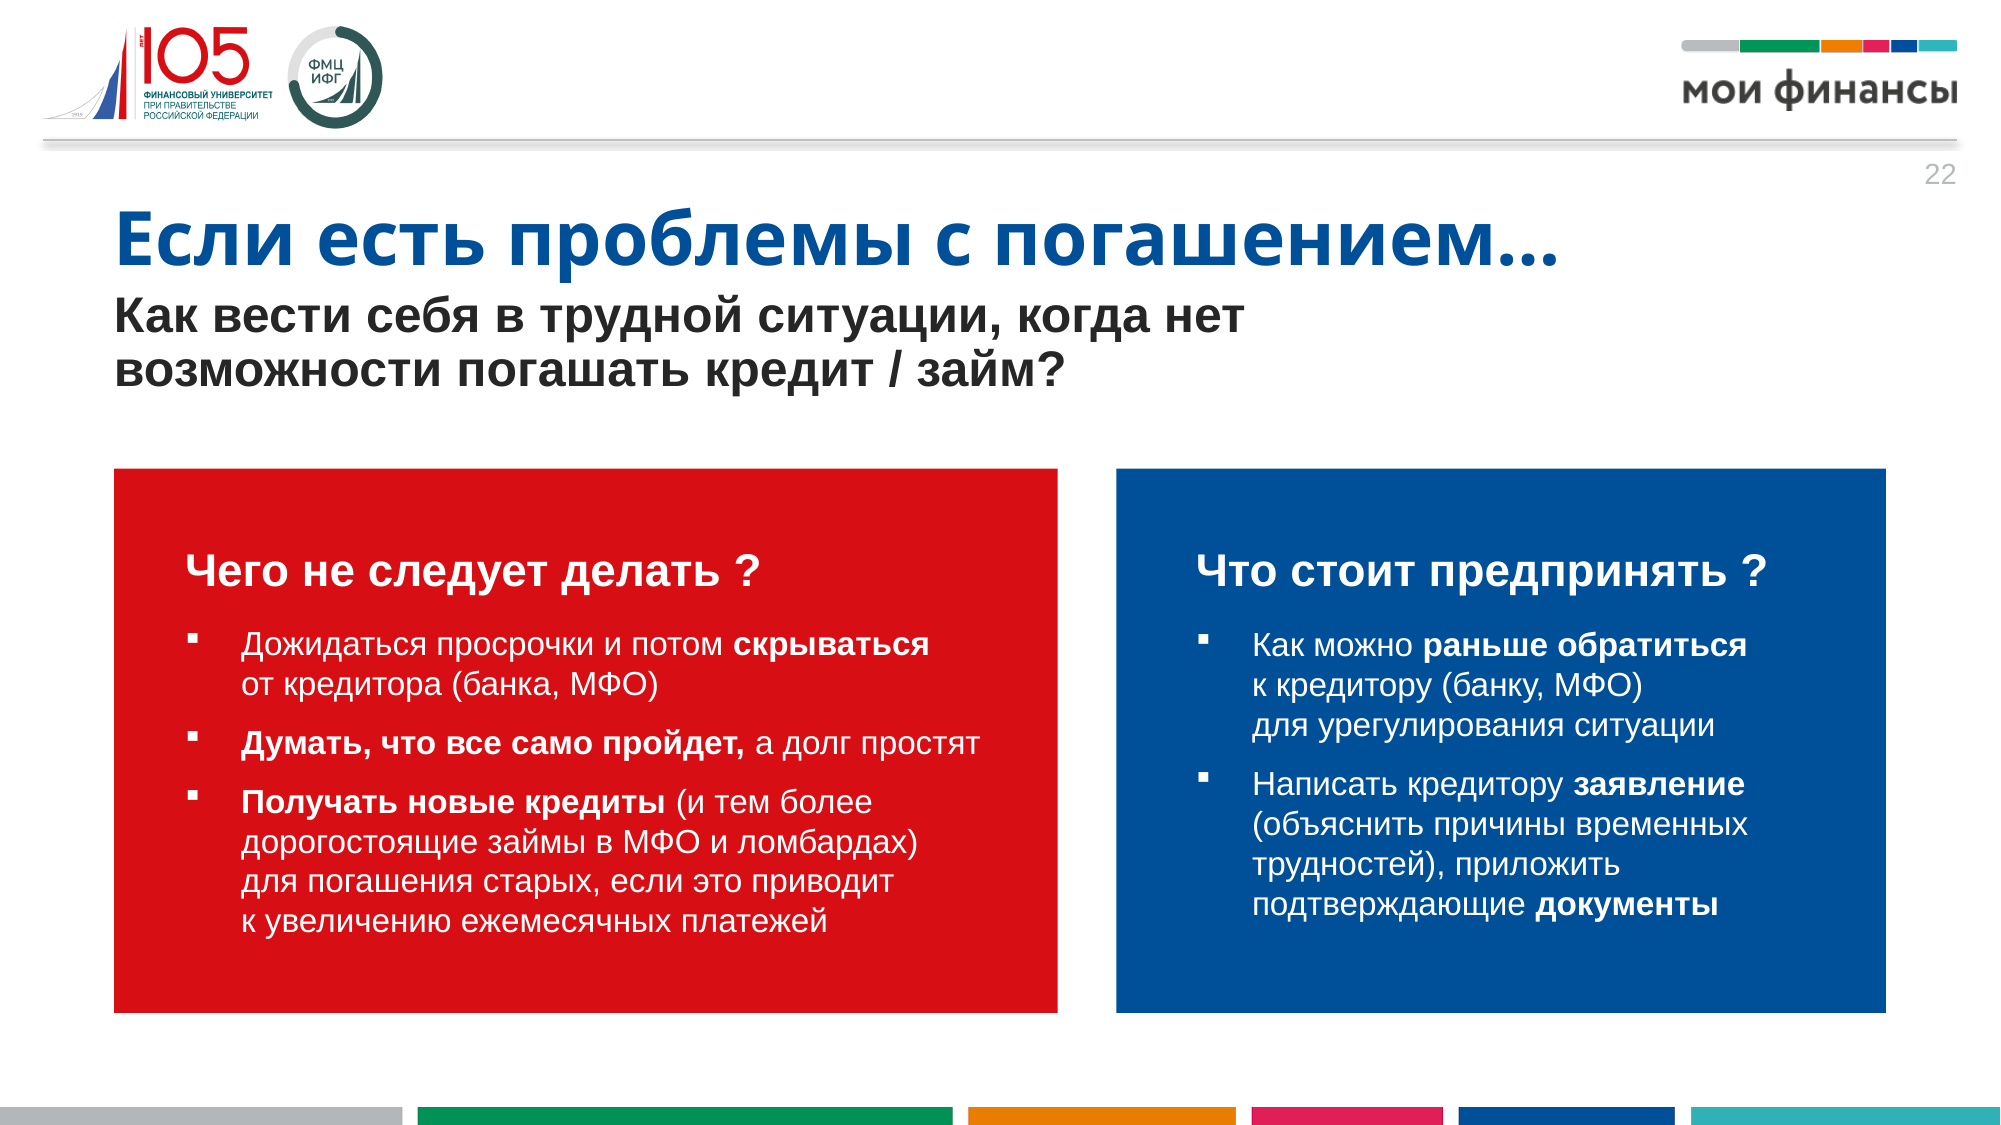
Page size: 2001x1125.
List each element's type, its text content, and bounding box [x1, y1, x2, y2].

text_box [112, 466, 1060, 1015]
text_box Что стоит предпринять ? [1195, 540, 1839, 596]
text_box Если есть проблемы с погашением… [113, 190, 1739, 281]
text_box Дожидаться просрочки и потом скрываться от кредитора (банка, МФО) Думать, что все само пройдет, а долг простят Получать новые кредиты (и тем более дорогостоящие займы в МФО и ломбардах) для погашения старых, если это приводит к увеличению ежемесячных платежей [185, 622, 1000, 940]
picture [30, 27, 273, 129]
text_box Как можно раньше обратиться к кредитору (банку, МФО) для урегулирования ситуации Написать кредитору заявление (объяснить причины временных трудностей), приложить подтверждающие документы [1195, 623, 1917, 922]
text_box Чего не следует делать ? [185, 540, 912, 596]
picture [283, 26, 386, 129]
text_box Как вести себя в трудной ситуации, когда нет возможности погашать кредит / займ? [113, 289, 1588, 398]
text_box [1114, 466, 1888, 1015]
picture [0, 1107, 2000, 1125]
text_box 22 [1883, 155, 1957, 191]
